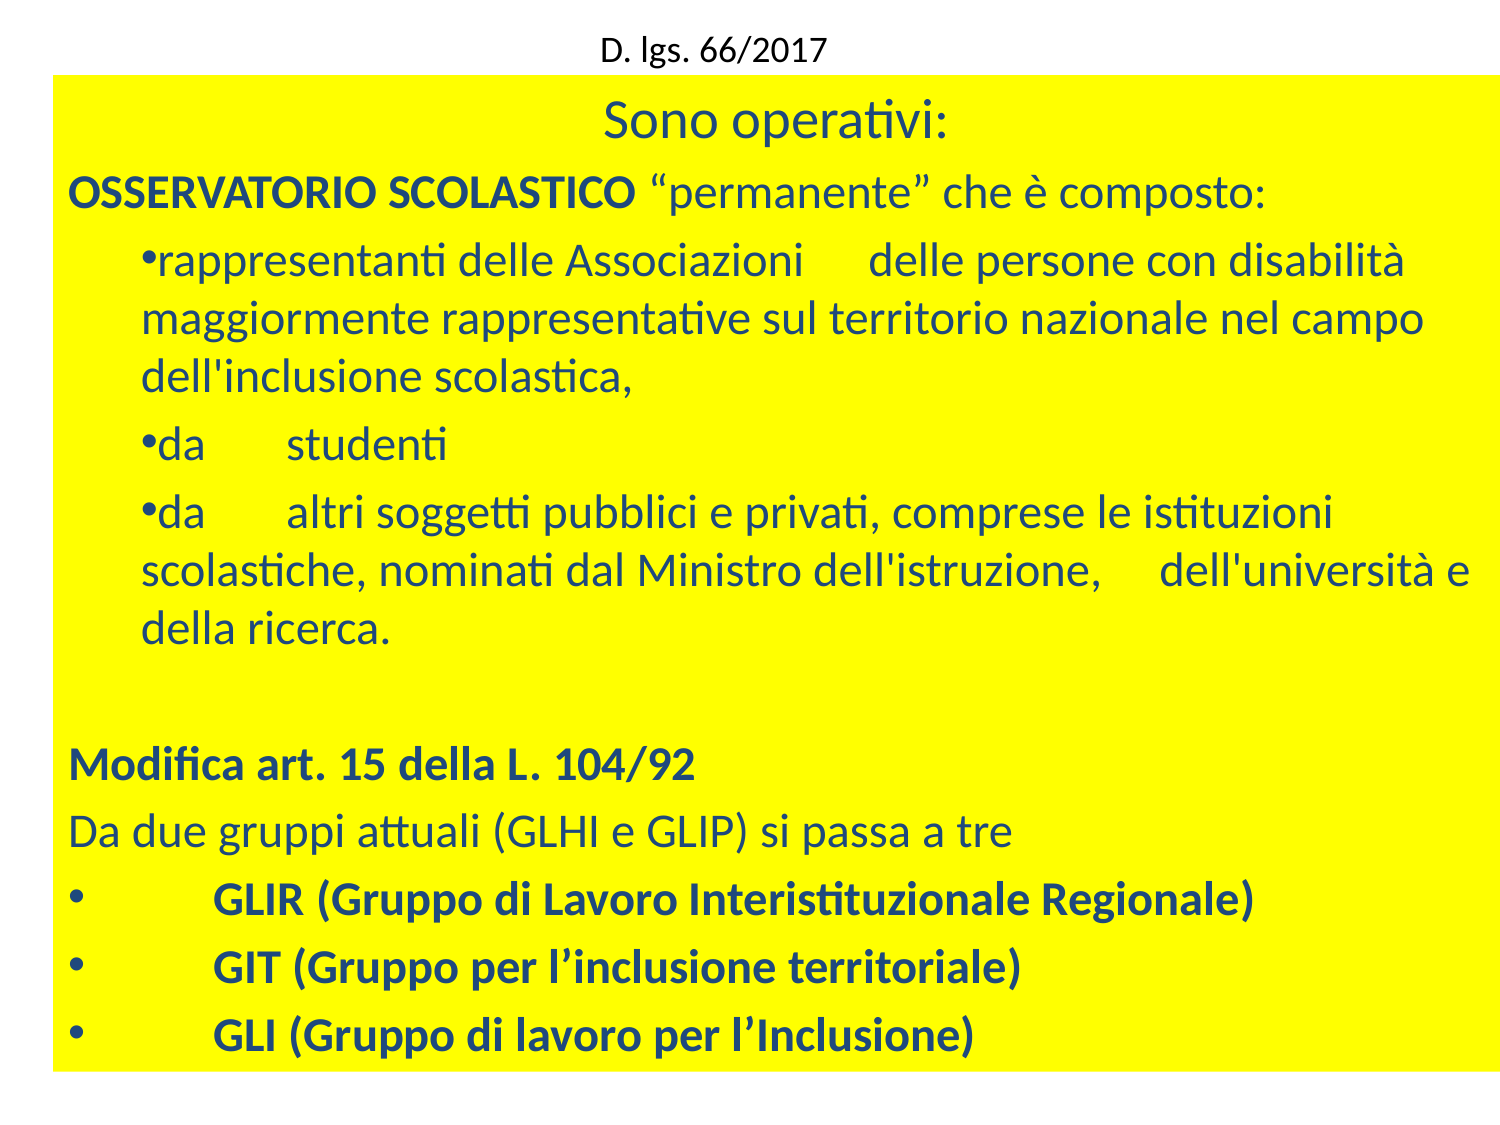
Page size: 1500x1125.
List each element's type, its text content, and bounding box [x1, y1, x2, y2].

title D. lgs. 66/2017 [76, 0, 1352, 75]
subtitle Sono operativi: OSSERVATORIO SCOLASTICO “permanente” che è composto: rappresentanti delle Associazioni delle persone con disabilità maggiormente rappresentative sul territorio nazionale nel campo dell'inclusione scolastica, da studenti da altri soggetti pubblici e privati, comprese le istituzioni scolastiche, nominati dal Ministro dell'istruzione, dell'università e della ricerca. Modifica art. 15 della L. 104/92 Da due gruppi attuali (GLHI e GLIP) si passa a tre GLIR (Gruppo di Lavoro Interistituzionale Regionale) GIT (Gruppo per l’inclusione territoriale) GLI (Gruppo di lavoro per l’Inclusione) [53, 75, 1500, 1072]
